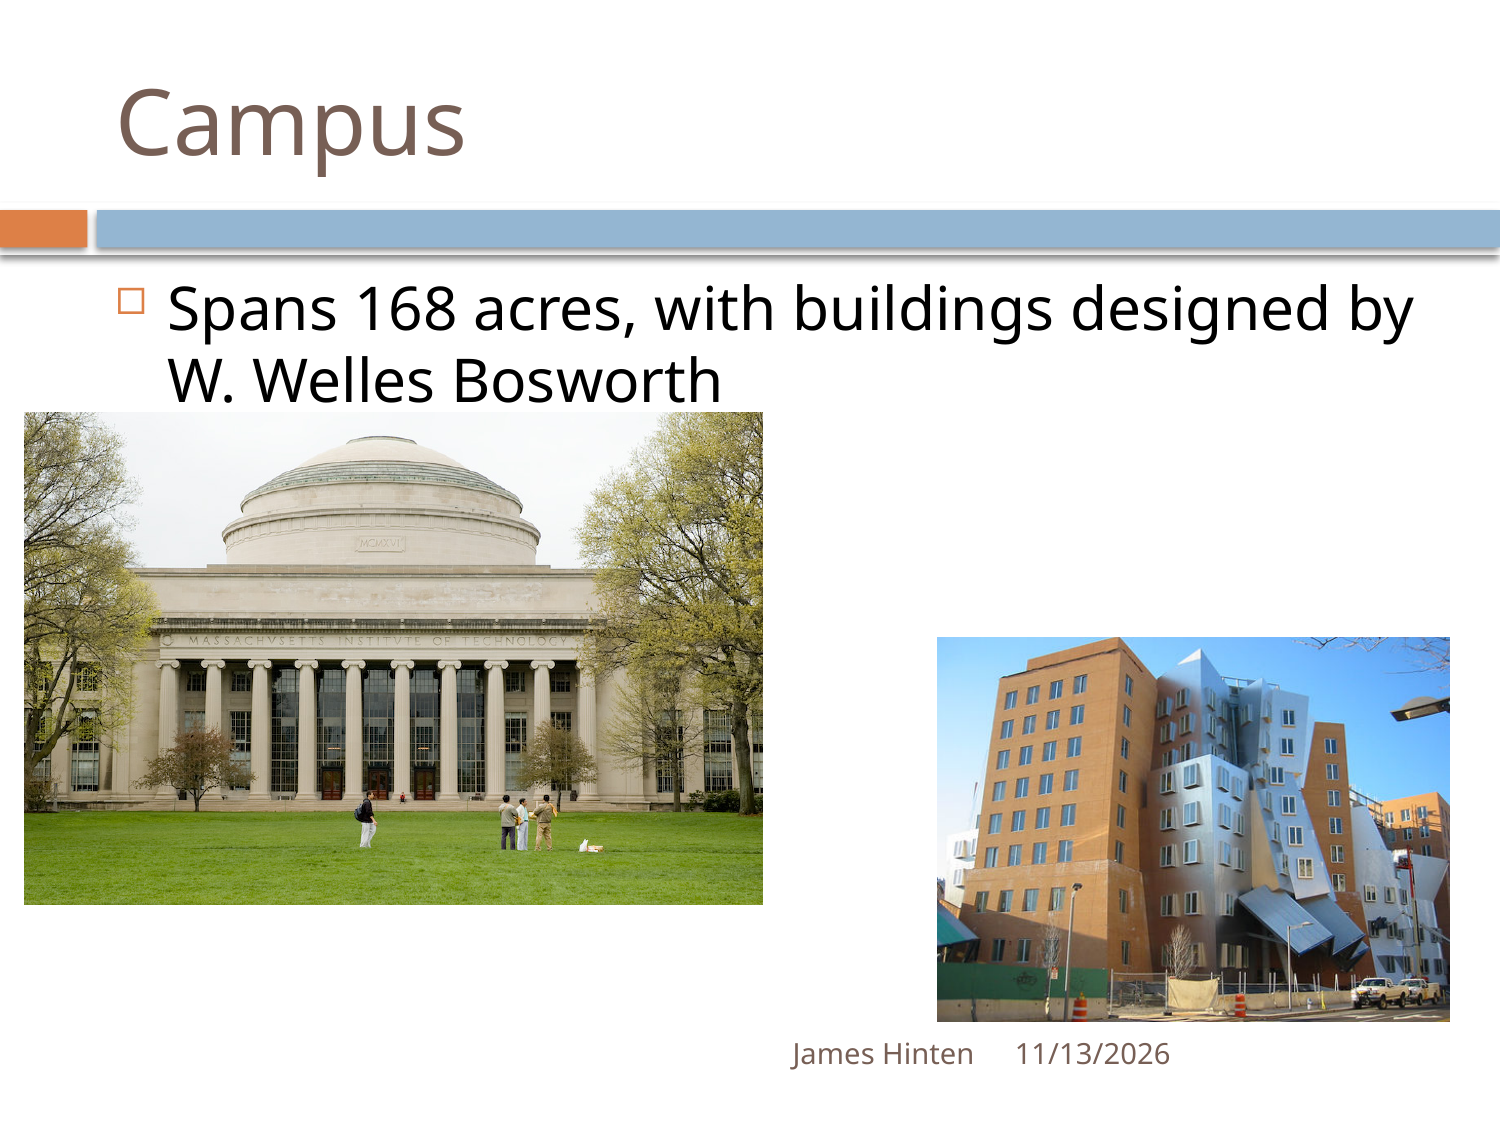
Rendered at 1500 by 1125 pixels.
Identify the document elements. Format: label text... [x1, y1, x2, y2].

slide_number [999, 1032, 1438, 1085]
list Spans 168 acres, with buildings designed by W. Welles Bosworth [100, 262, 1438, 1000]
picture [937, 637, 1451, 1023]
footer James Hinten [99, 1024, 990, 1085]
picture [24, 412, 763, 905]
title Campus [100, 37, 1438, 200]
